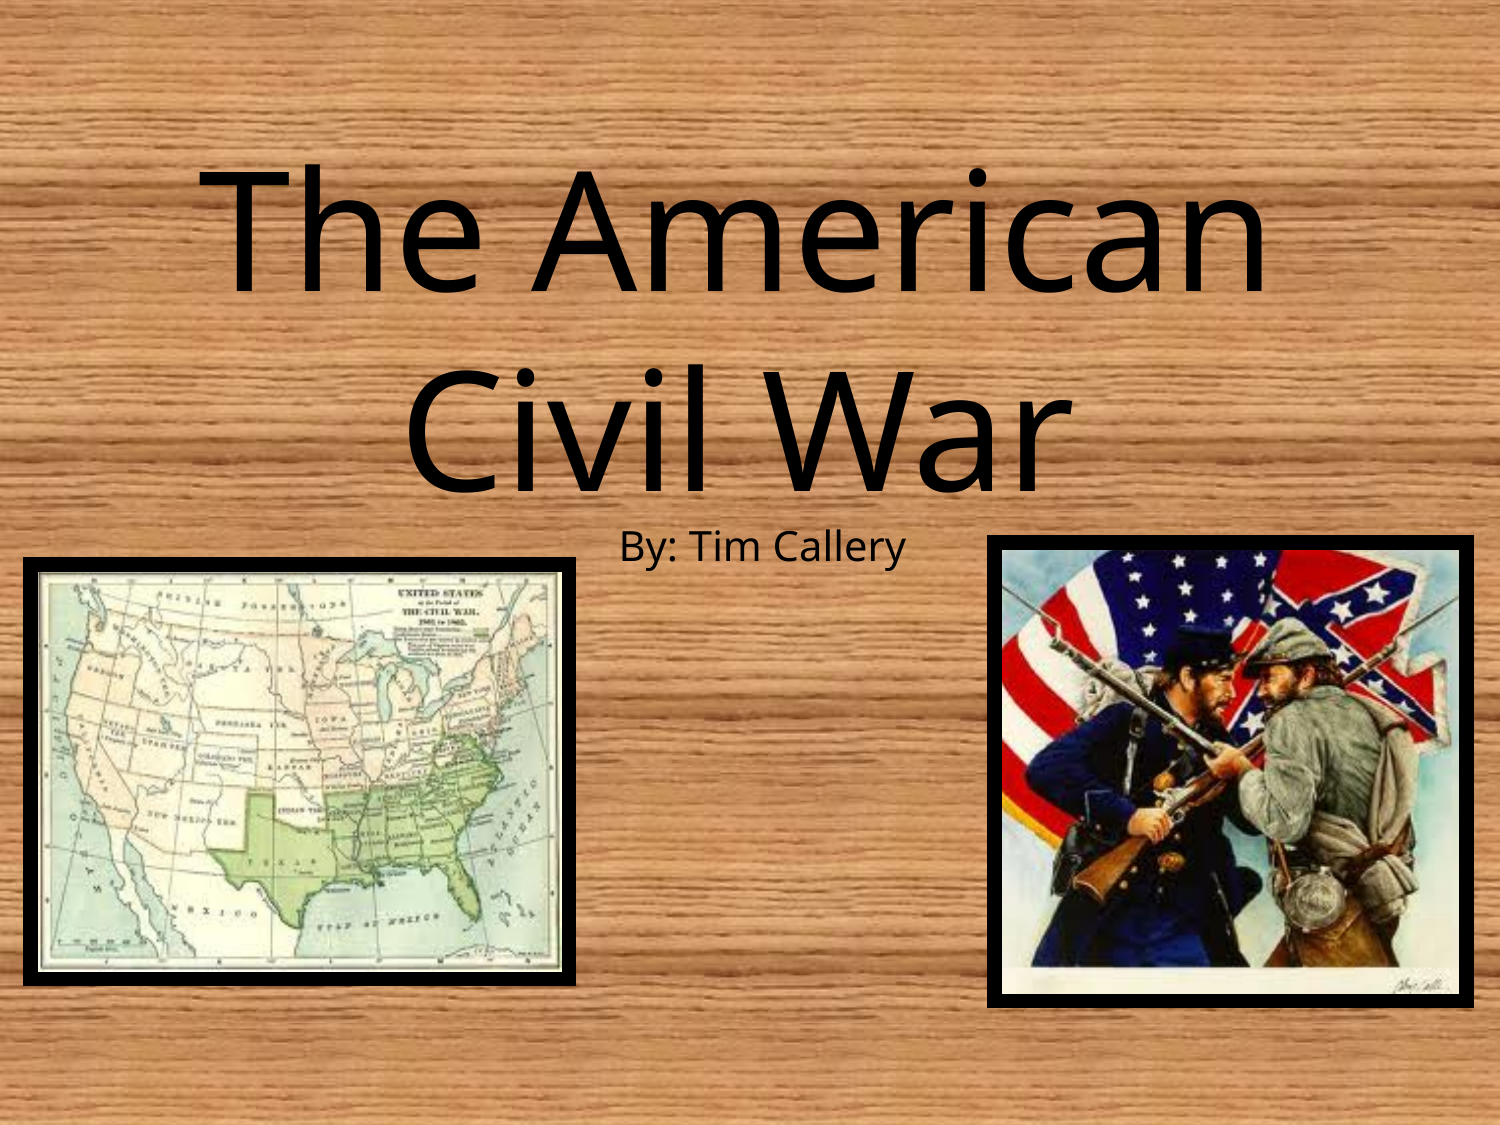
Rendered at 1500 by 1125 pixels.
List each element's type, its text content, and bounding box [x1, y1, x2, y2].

subtitle By: Tim Callery [237, 512, 1288, 800]
picture [0, 0, 1500, 1125]
title The American Civil War [99, 37, 1375, 557]
